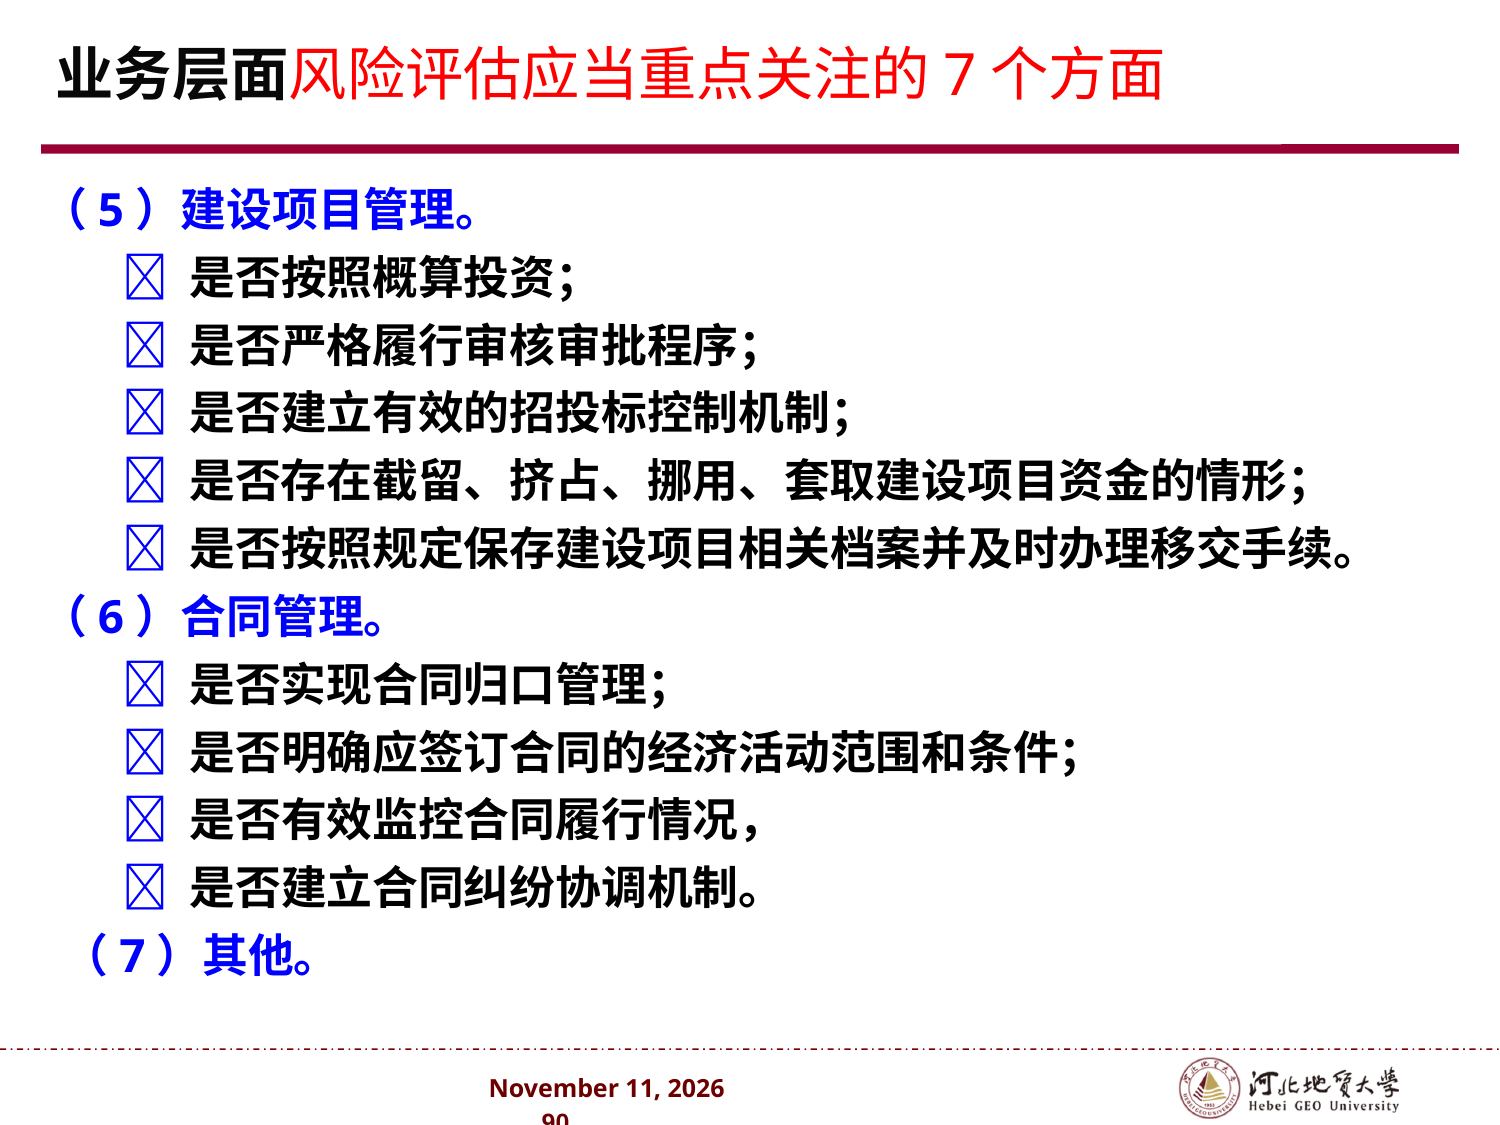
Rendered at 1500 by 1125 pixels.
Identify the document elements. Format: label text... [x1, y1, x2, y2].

text_box （5）建设项目管理。  是否按照概算投资；  是否严格履行审核审批程序；  是否建立有效的招投标控制机制；  是否存在截留、挤占、挪用、套取建设项目资金的情形；  是否按照规定保存建设项目相关档案并及时办理移交手续。 （6）合同管理。  是否实现合同归口管理；  是否明确应签订合同的经济活动范围和条件；  是否有效监控合同履行情况，  是否建立合同纠纷协调机制。 （7）其他。 [41, 172, 1459, 1035]
picture [1159, 1049, 1420, 1125]
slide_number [473, 1064, 990, 1109]
title 业务层面风险评估应当重点关注的7个方面 [40, 18, 1460, 126]
